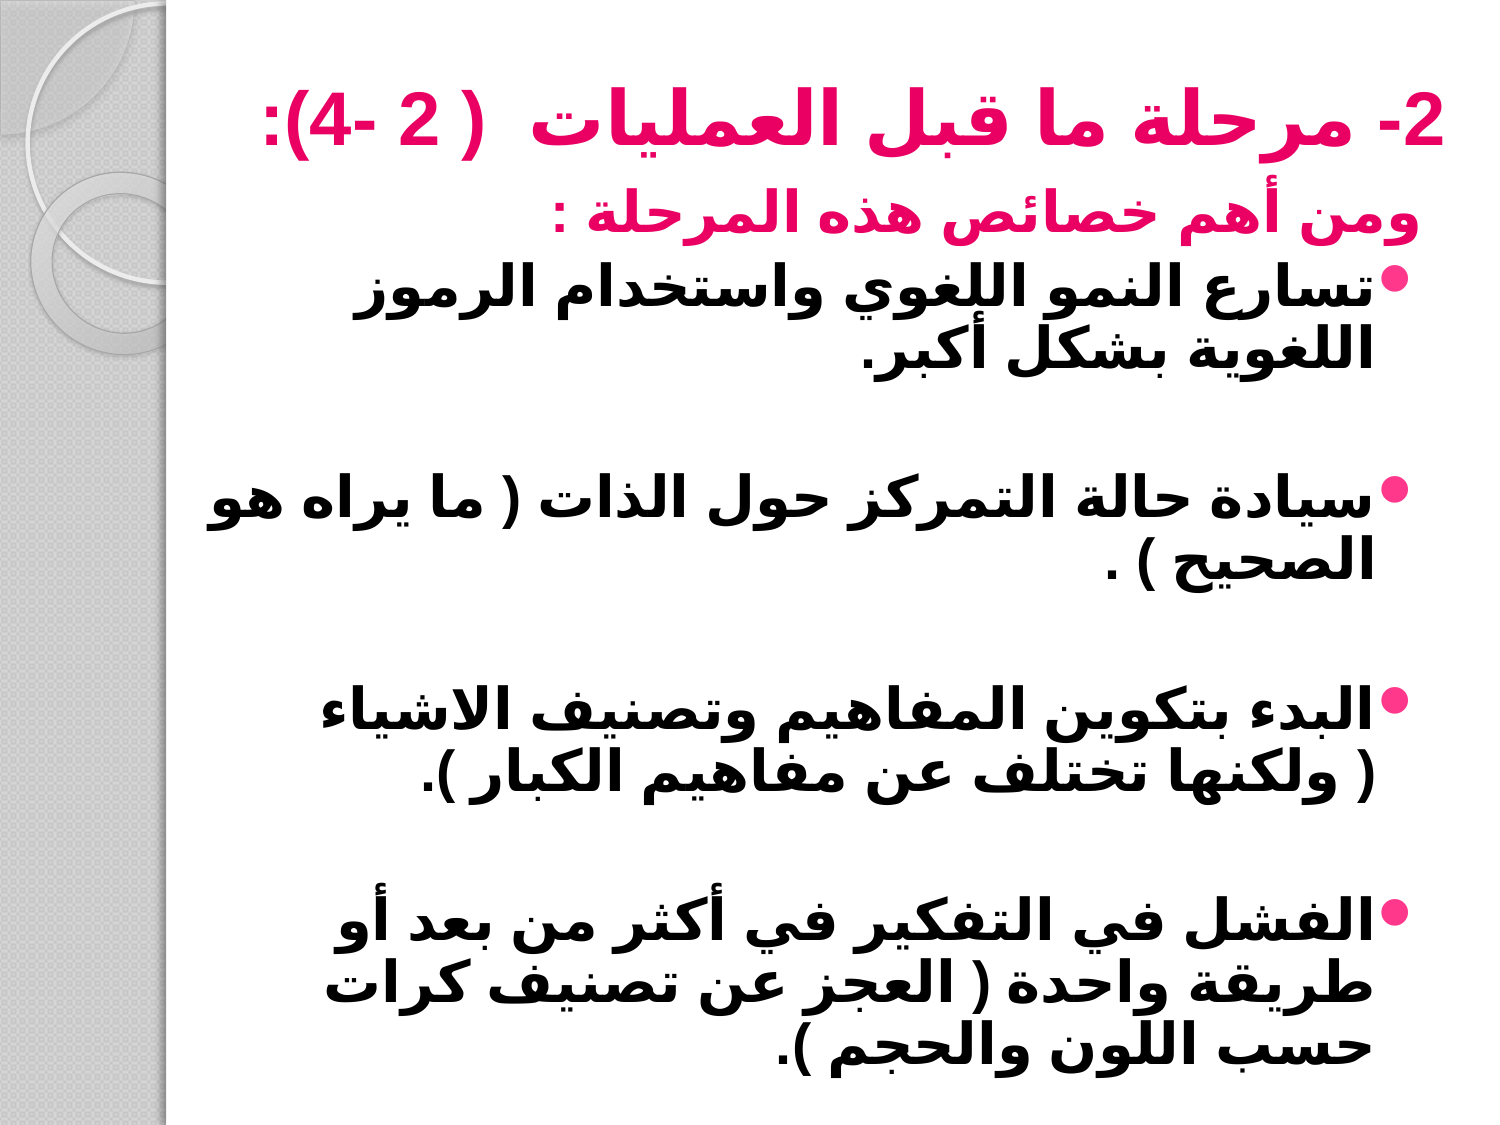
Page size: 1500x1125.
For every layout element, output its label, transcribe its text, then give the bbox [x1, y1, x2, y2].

list ومن أهم خصائص هذه المرحلة : تسارع النمو اللغوي واستخدام الرموز اللغوية بشكل أكبر. سيادة حالة التمركز حول الذات ( ما يراه هو الصحيح ) . البدء بتكوين المفاهيم وتصنيف الاشياء ( ولكنها تختلف عن مفاهيم الكبار ). الفشل في التفكير في أكثر من بعد أو طريقة واحدة ( العجز عن تصنيف كرات حسب اللون والحجم ). [162, 174, 1451, 1088]
title 2- مرحلة ما قبل العمليات ( 2 -4): [237, 50, 1468, 180]
